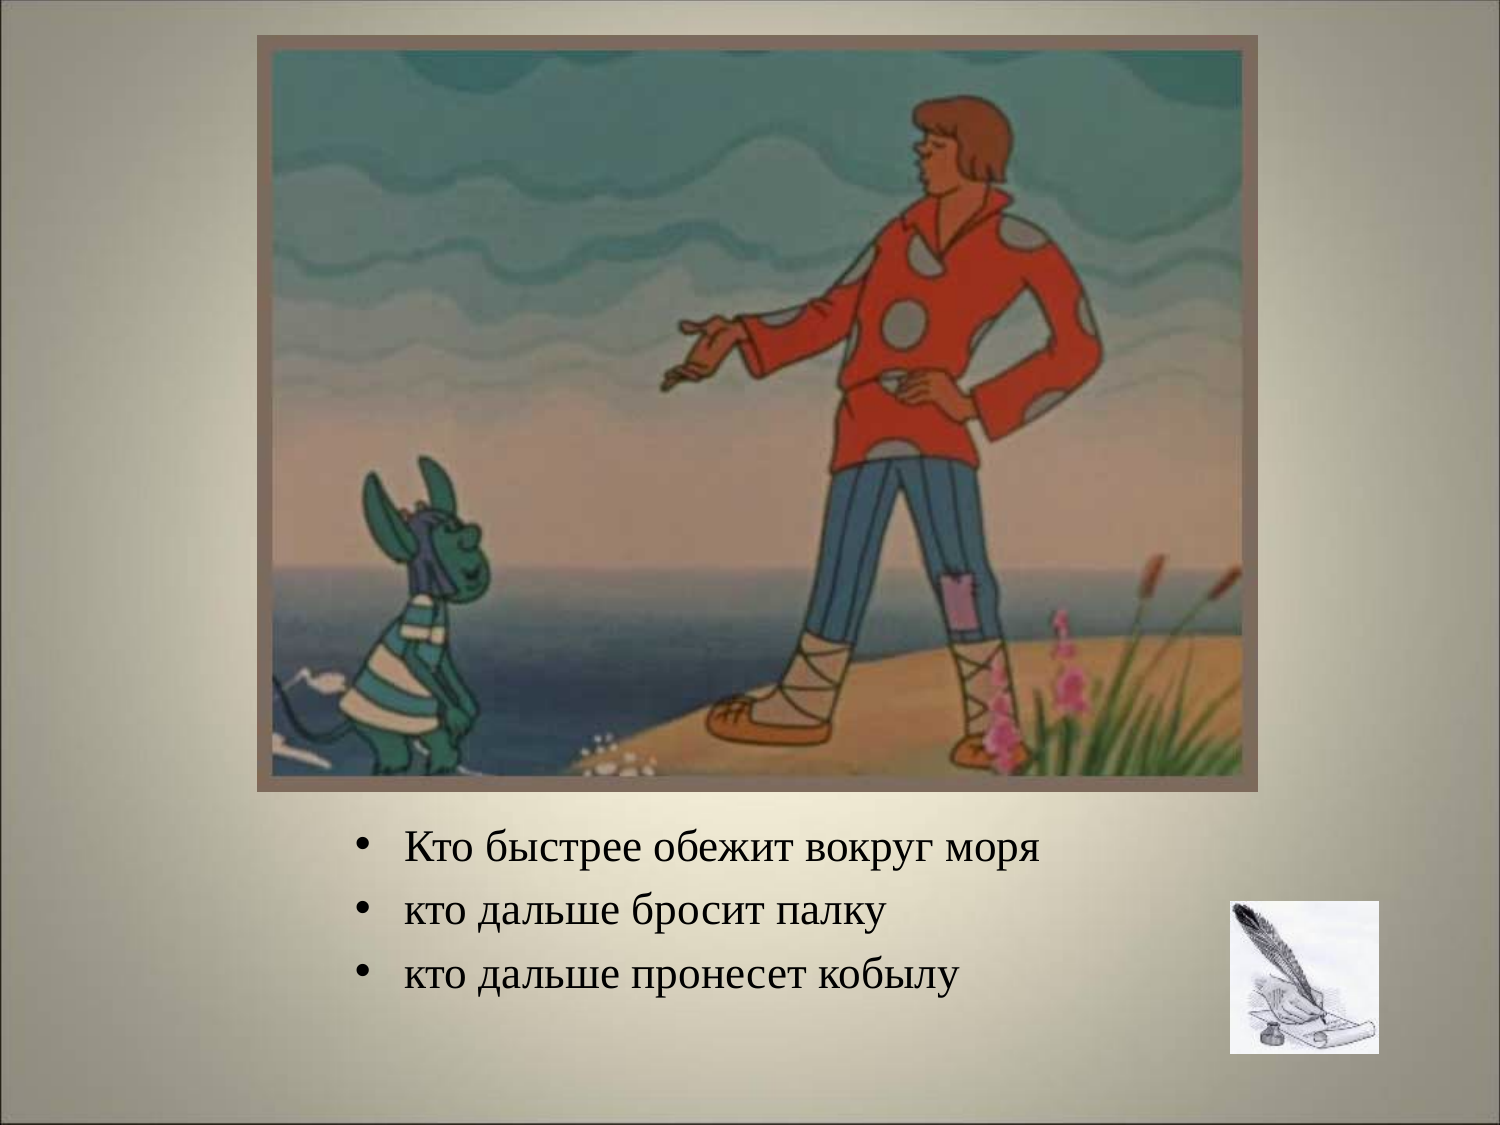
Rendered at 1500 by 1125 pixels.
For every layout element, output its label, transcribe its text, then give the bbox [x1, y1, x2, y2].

picture [0, 0, 1500, 1125]
list Кто быстрее обежит вокруг моря кто дальше бросит палку кто дальше пронесет кобылу [339, 808, 1426, 1006]
